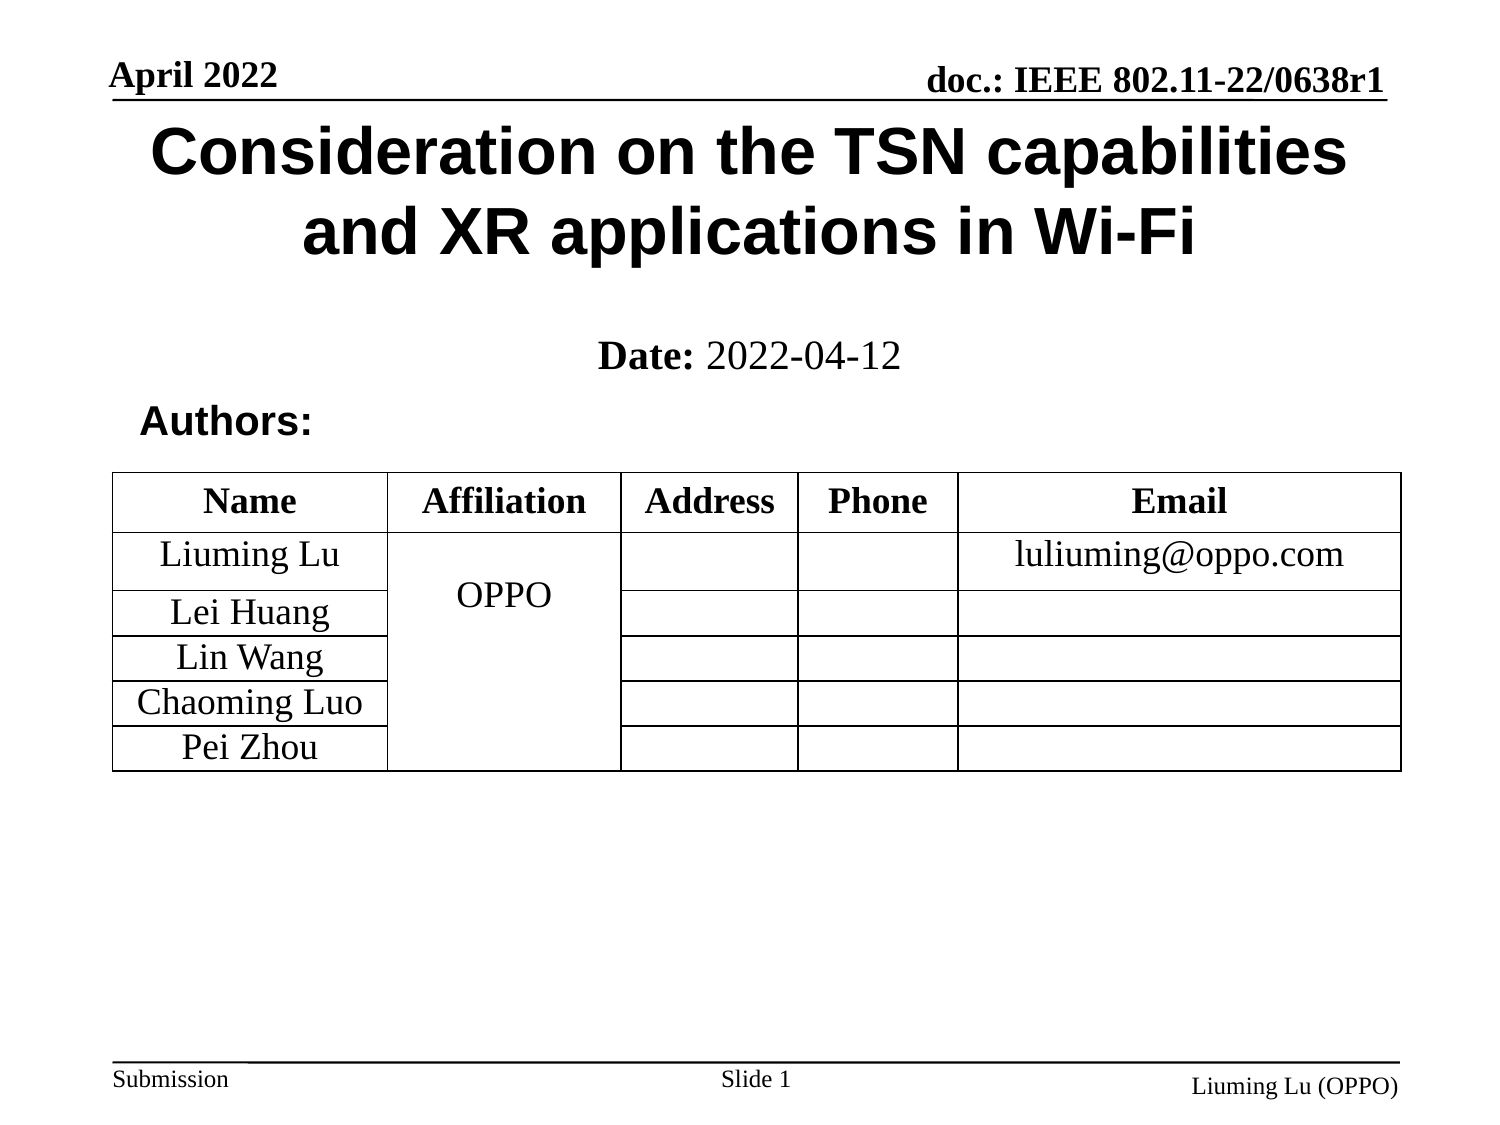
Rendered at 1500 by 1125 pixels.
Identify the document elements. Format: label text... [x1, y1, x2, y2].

title Consideration on the TSN capabilities and XR applications in Wi-Fi [112, 99, 1388, 275]
table_header Phone [799, 473, 957, 532]
table_cell [799, 682, 957, 725]
table_cell Chaoming Luo [113, 682, 387, 725]
table_cell [959, 637, 1400, 680]
table_cell luliuming@oppo.com [959, 533, 1400, 590]
table_cell [799, 727, 957, 770]
table_header Name [113, 473, 387, 532]
table_cell [622, 533, 797, 590]
table_cell [799, 637, 957, 680]
table_header Email [959, 473, 1400, 532]
table_cell Liuming Lu [113, 533, 387, 590]
table_cell Lin Wang [113, 637, 387, 680]
text_box Liuming Lu (OPPO) [1176, 1062, 1414, 1107]
table_cell Pei Zhou [113, 727, 387, 770]
table_cell OPPO [388, 533, 620, 770]
table_cell [622, 591, 797, 635]
table_cell [959, 591, 1400, 635]
table_cell [799, 591, 957, 635]
table_cell Lei Huang [113, 591, 387, 635]
table_cell [622, 727, 797, 770]
table_cell [959, 682, 1400, 725]
table_cell [799, 533, 957, 590]
text_box Authors: [112, 385, 350, 449]
table_cell [622, 637, 797, 680]
table_header Affiliation [388, 473, 620, 532]
table_header Address [622, 473, 797, 532]
list Date: 2022-04-12 [112, 320, 1388, 383]
slide_number Slide 1 [712, 1061, 800, 1093]
table_cell [959, 727, 1400, 770]
table_cell [622, 682, 797, 725]
